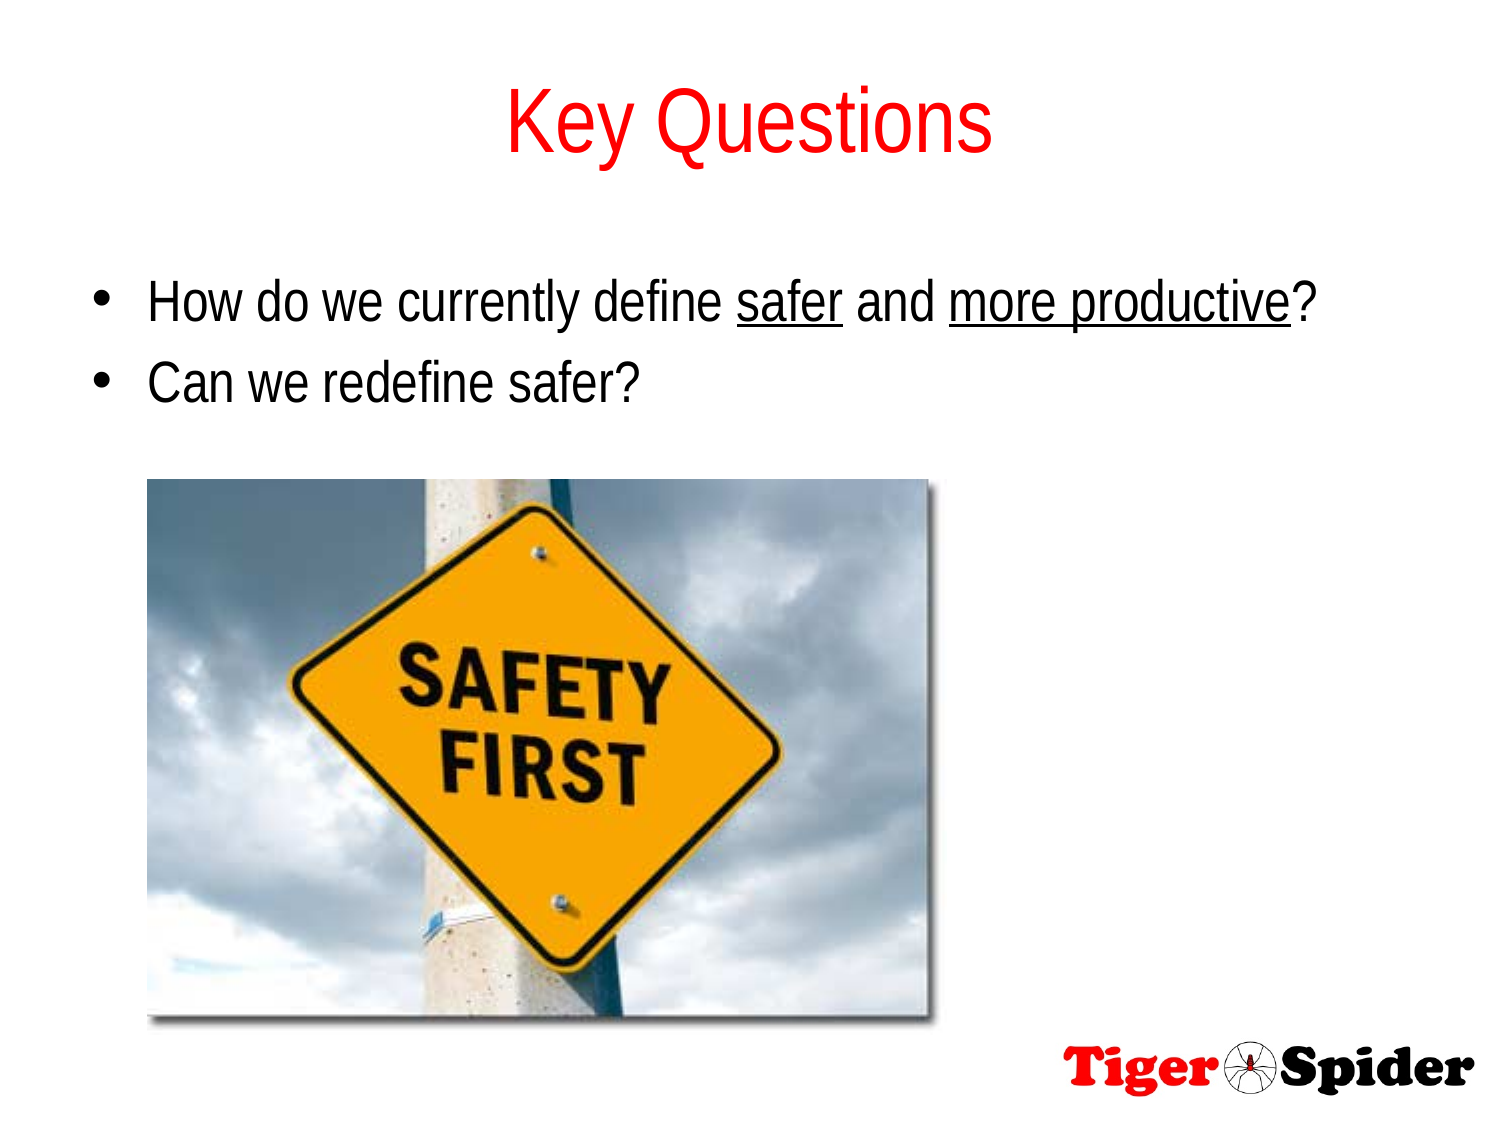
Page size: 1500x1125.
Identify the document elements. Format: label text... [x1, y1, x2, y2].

picture [147, 479, 947, 1036]
picture [1033, 1023, 1500, 1102]
title Key Questions [0, 0, 1500, 233]
list How do we currently define safer and more productive? Can we redefine safer? [76, 255, 1388, 1016]
